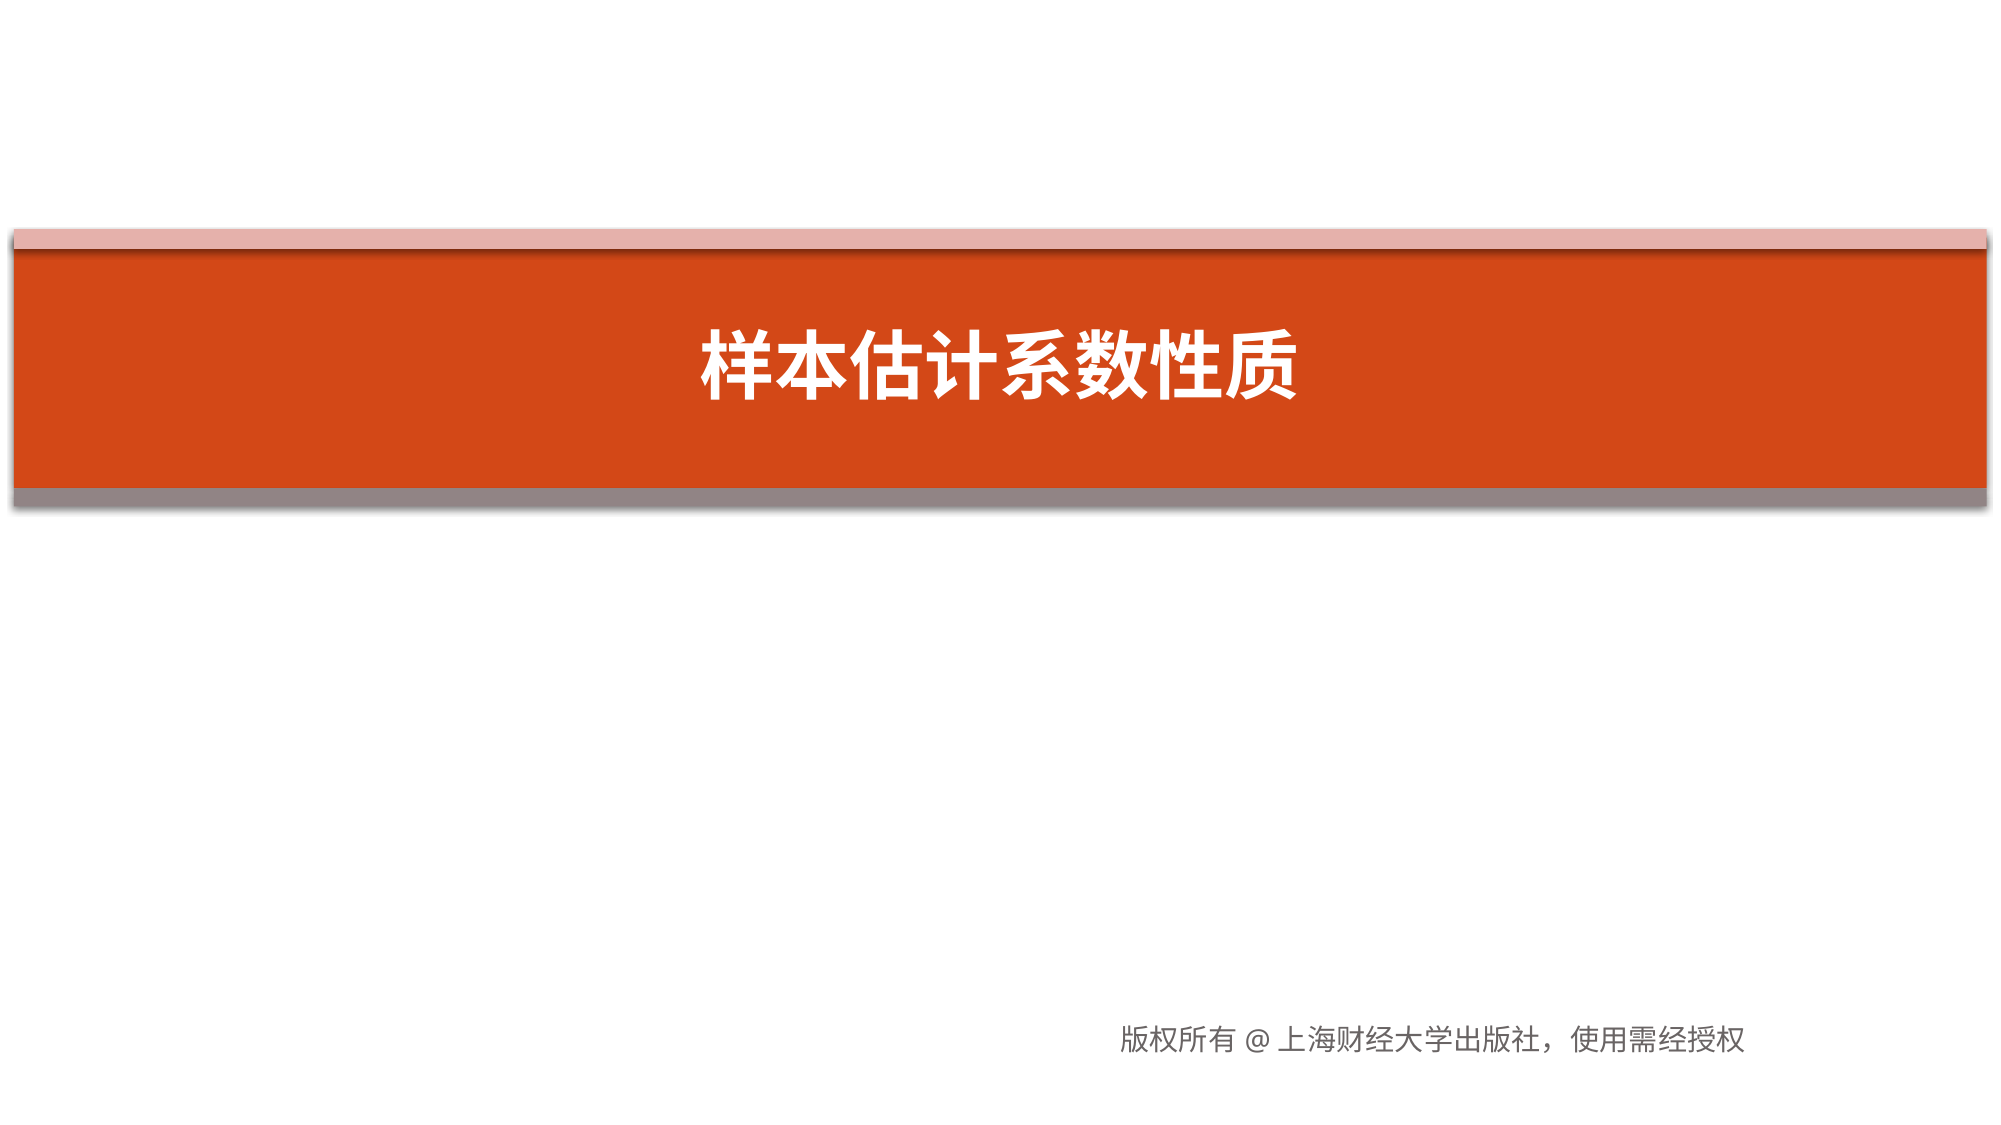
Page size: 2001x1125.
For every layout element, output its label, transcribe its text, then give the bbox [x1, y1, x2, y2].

footer 版权所有@上海财经大学出版社，使用需经授权 [999, 1000, 1867, 1076]
title 样本估计系数性质 [99, 247, 1900, 489]
